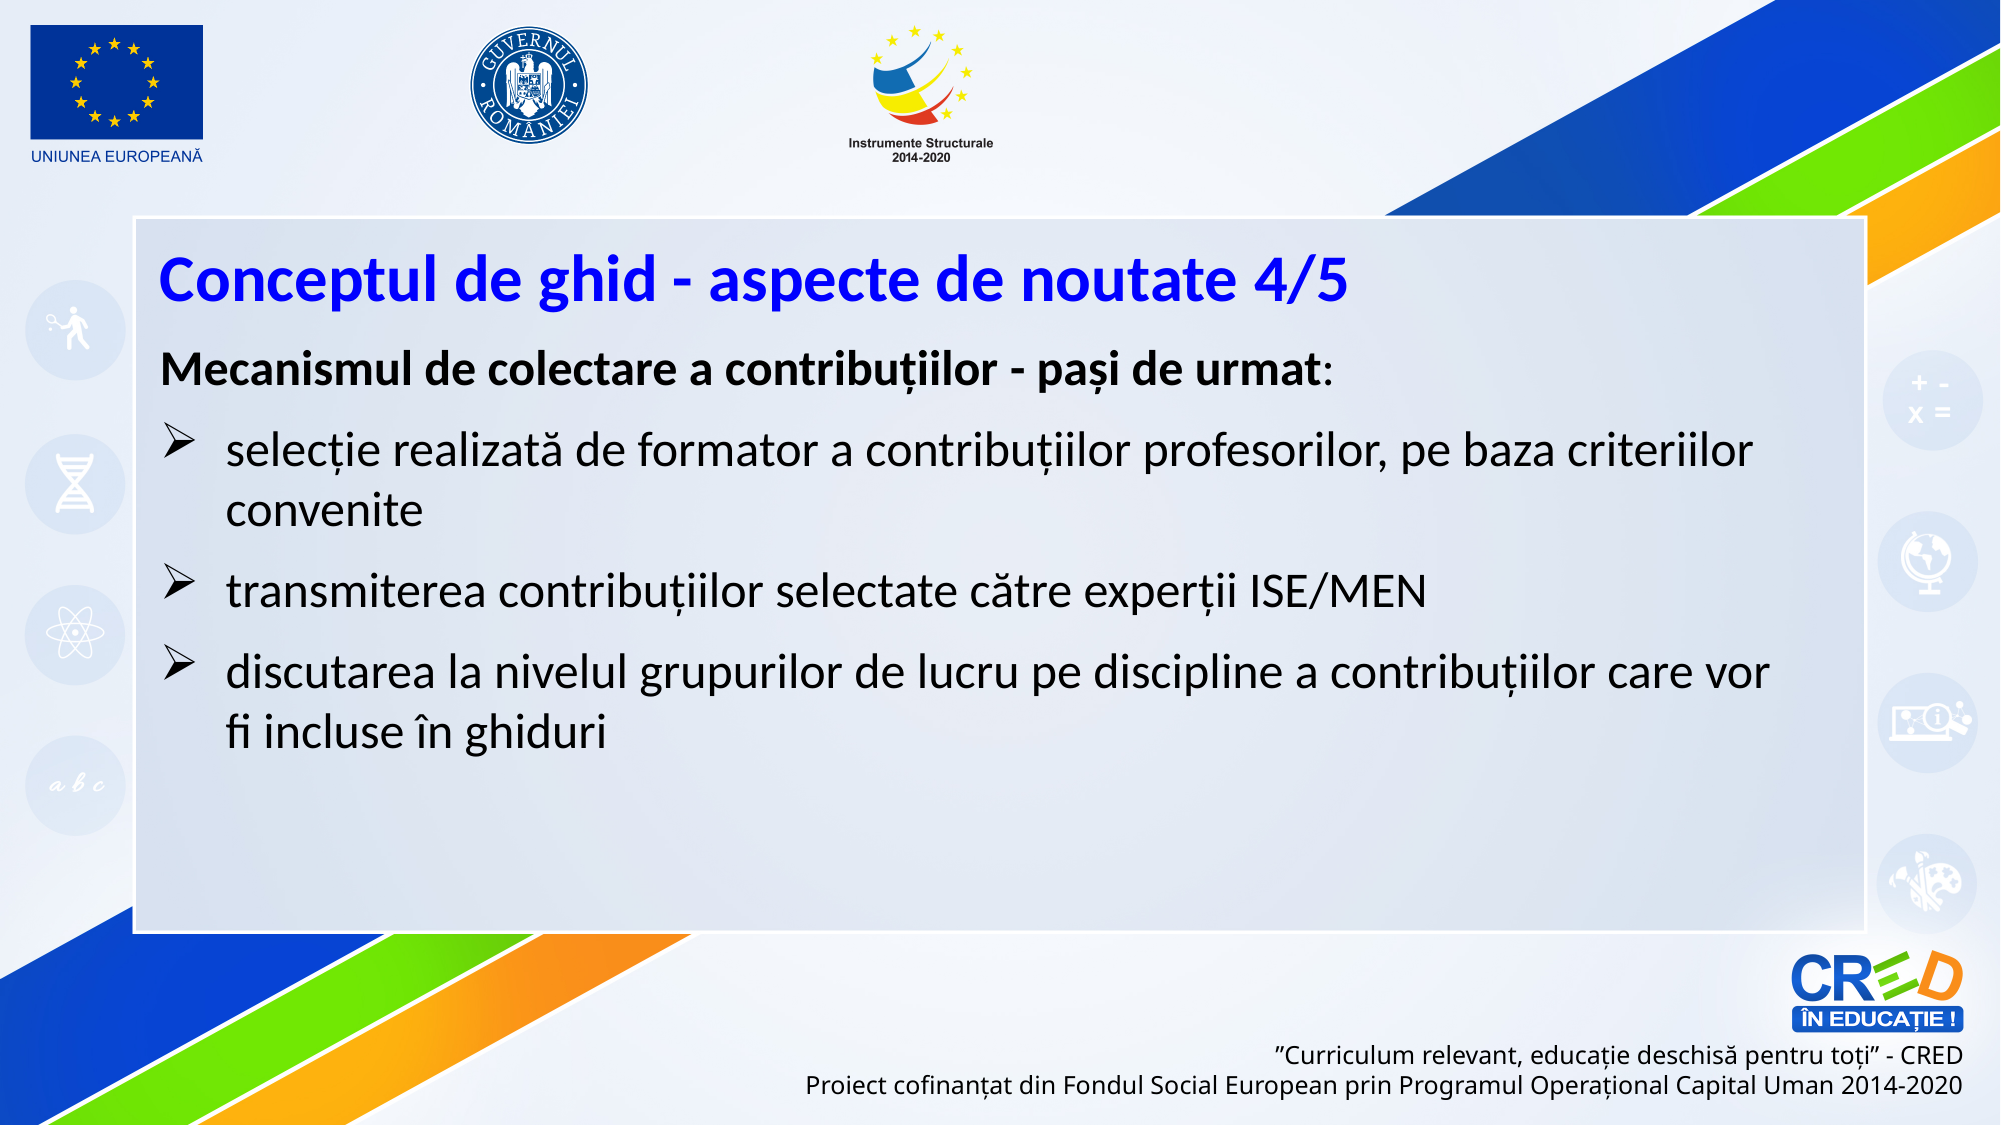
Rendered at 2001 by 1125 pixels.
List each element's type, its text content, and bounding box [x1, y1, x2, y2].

text_box Conceptul de ghid - aspecte de noutate 4/5 Mecanismul de colectare a contribuțiilor - pași de urmat: selecție realizată de formator a contribuțiilor profesorilor, pe baza criteriilor convenite transmiterea contribuțiilor selectate către experții ISE/MEN discutarea la nivelul grupurilor de lucru pe discipline a contribuțiilor care vor fi incluse în ghiduri [145, 227, 1811, 766]
picture [0, 0, 2001, 1125]
text_box ”Curriculum relevant, educație deschisă pentru toți” - CRED Proiect cofinanțat din Fondul Social European prin Programul Operațional Capital Uman 2014-2020 [761, 1031, 1980, 1107]
